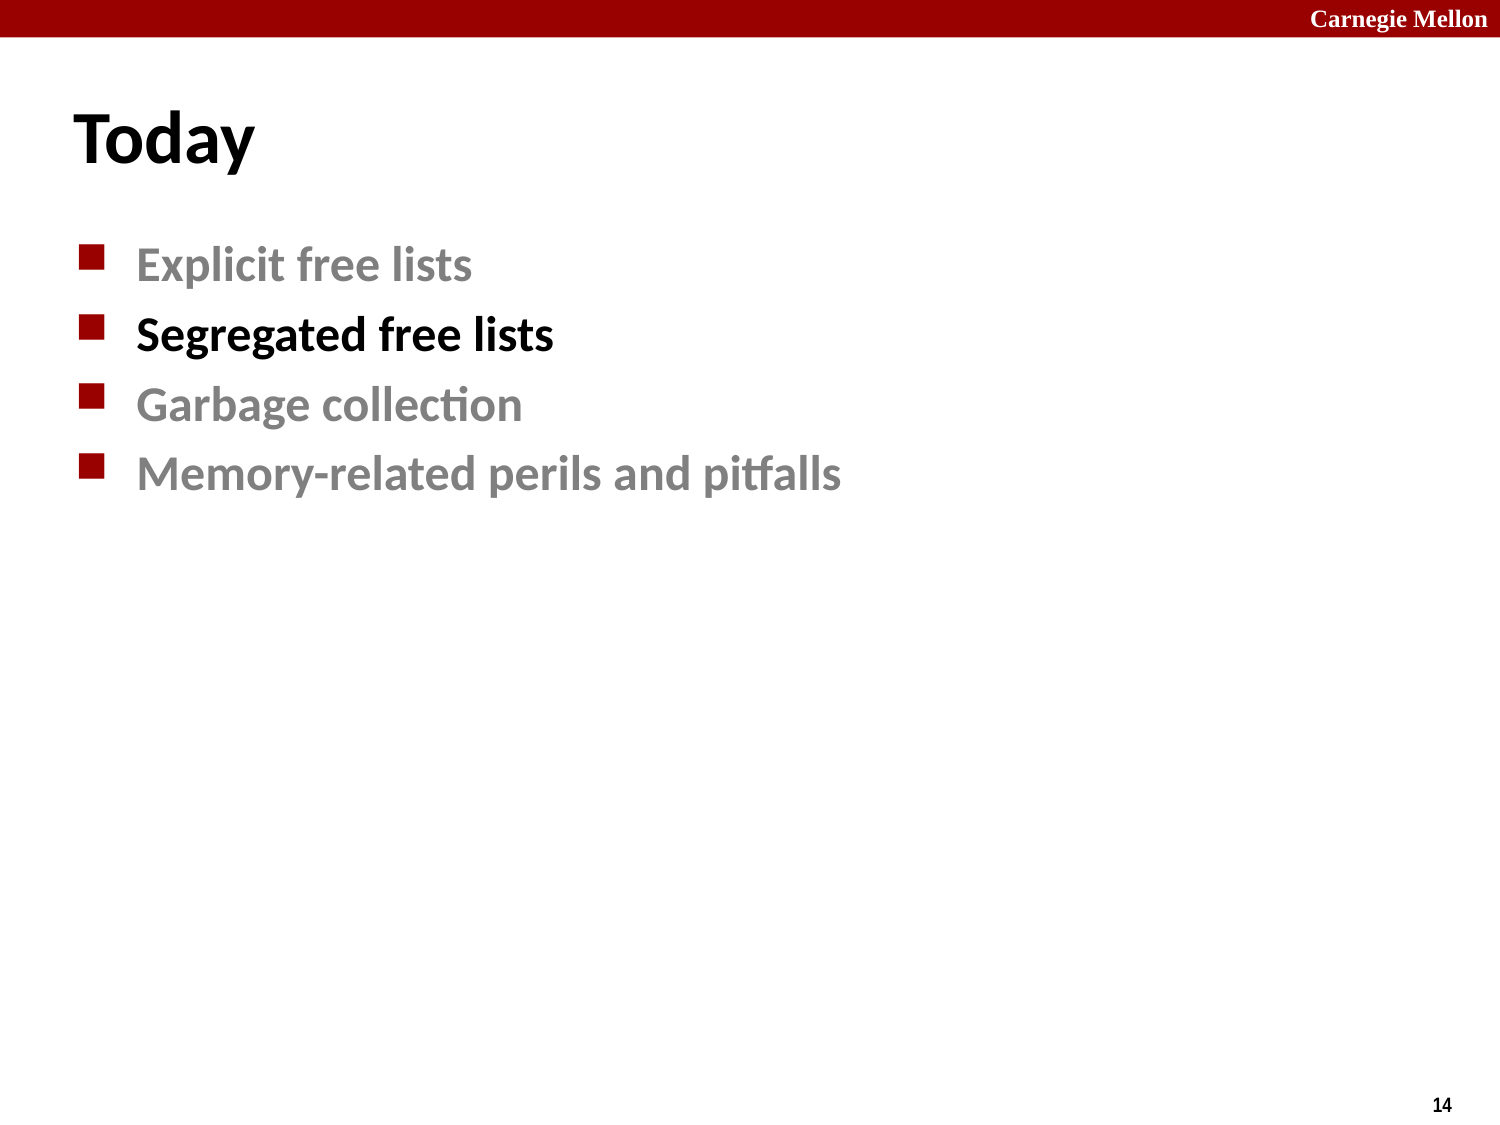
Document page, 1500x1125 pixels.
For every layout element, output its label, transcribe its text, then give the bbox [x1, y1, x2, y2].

title Today [58, 71, 1305, 197]
list Explicit free lists Segregated free lists Garbage collection Memory-related perils and pitfalls [64, 223, 1361, 1040]
